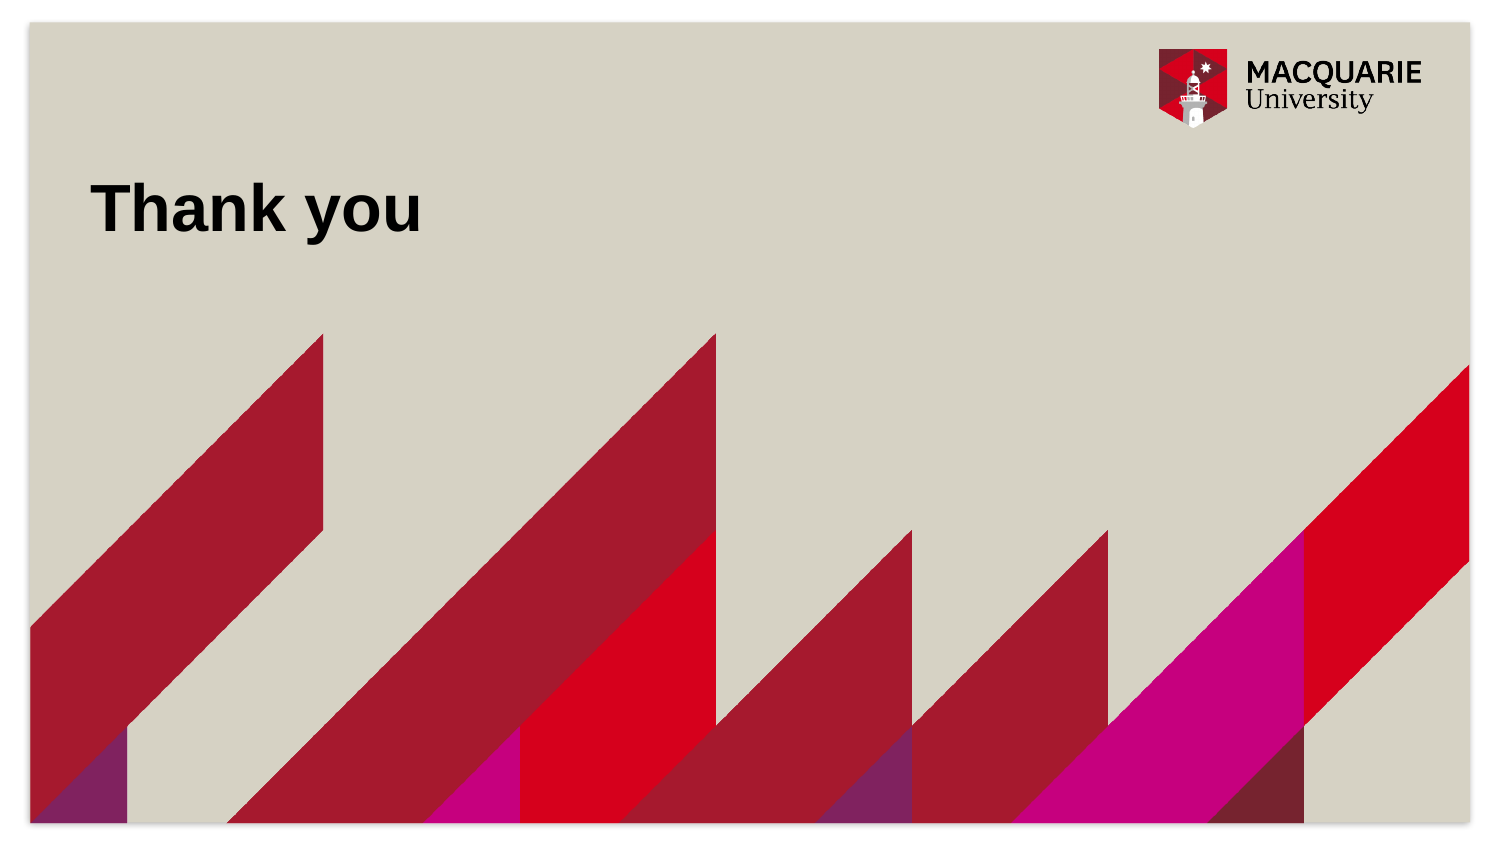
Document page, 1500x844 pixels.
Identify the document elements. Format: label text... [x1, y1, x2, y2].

picture [1159, 49, 1421, 128]
picture [0, 318, 1500, 844]
title Thank you [75, 174, 1425, 253]
